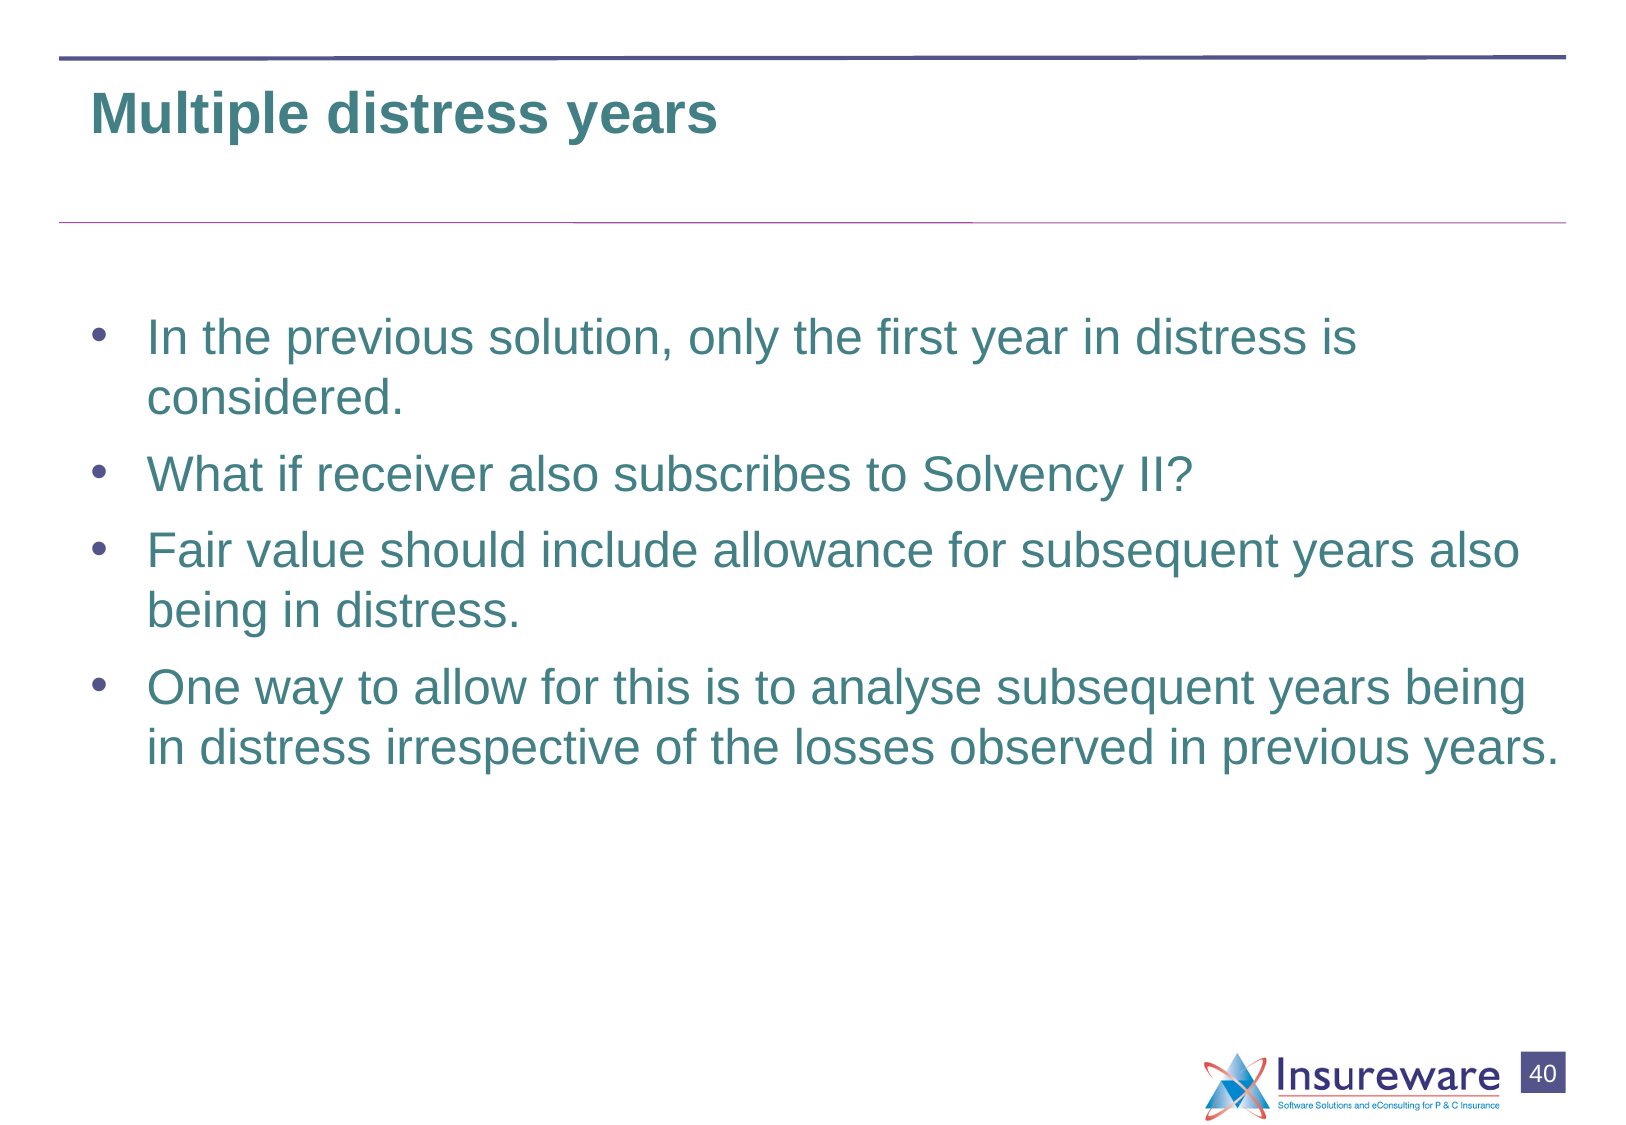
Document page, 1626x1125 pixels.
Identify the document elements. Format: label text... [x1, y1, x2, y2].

list In the previous solution, only the first year in distress is considered. What if receiver also subscribes to Solvency II? Fair value should include allowance for subsequent years also being in distress. One way to allow for this is to analyse subsequent years being in distress irrespective of the losses observed in previous years. [90, 304, 1568, 1006]
picture [1202, 1052, 1500, 1122]
slide_number 39 [1520, 1051, 1566, 1093]
title Multiple distress years [90, 79, 1568, 204]
